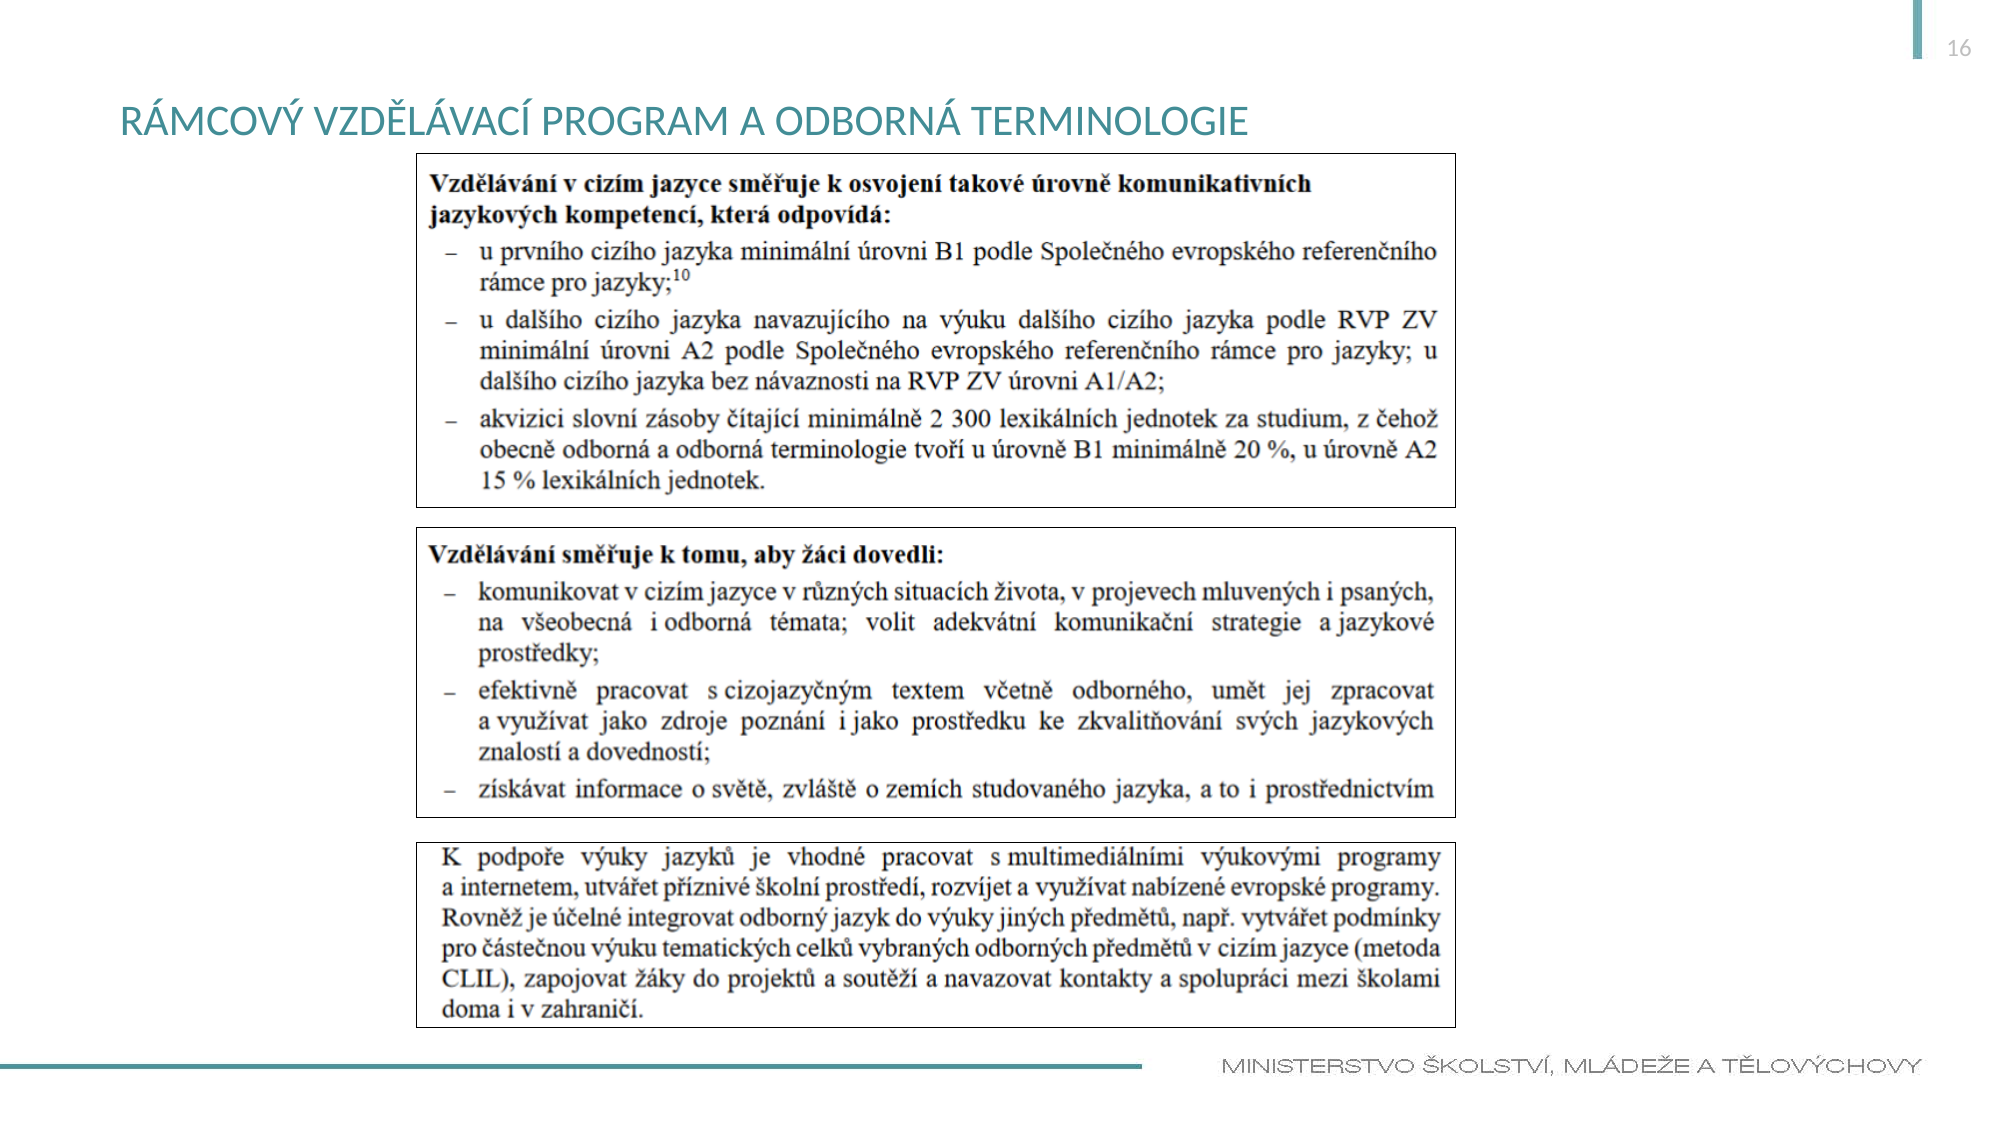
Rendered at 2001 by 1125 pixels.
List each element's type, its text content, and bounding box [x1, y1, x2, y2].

title Rámcový vzdělávací program a odborná terminologie [119, 98, 1898, 201]
slide_number 16 [1918, 16, 2000, 77]
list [416, 153, 1456, 508]
picture [0, 0, 2001, 1125]
